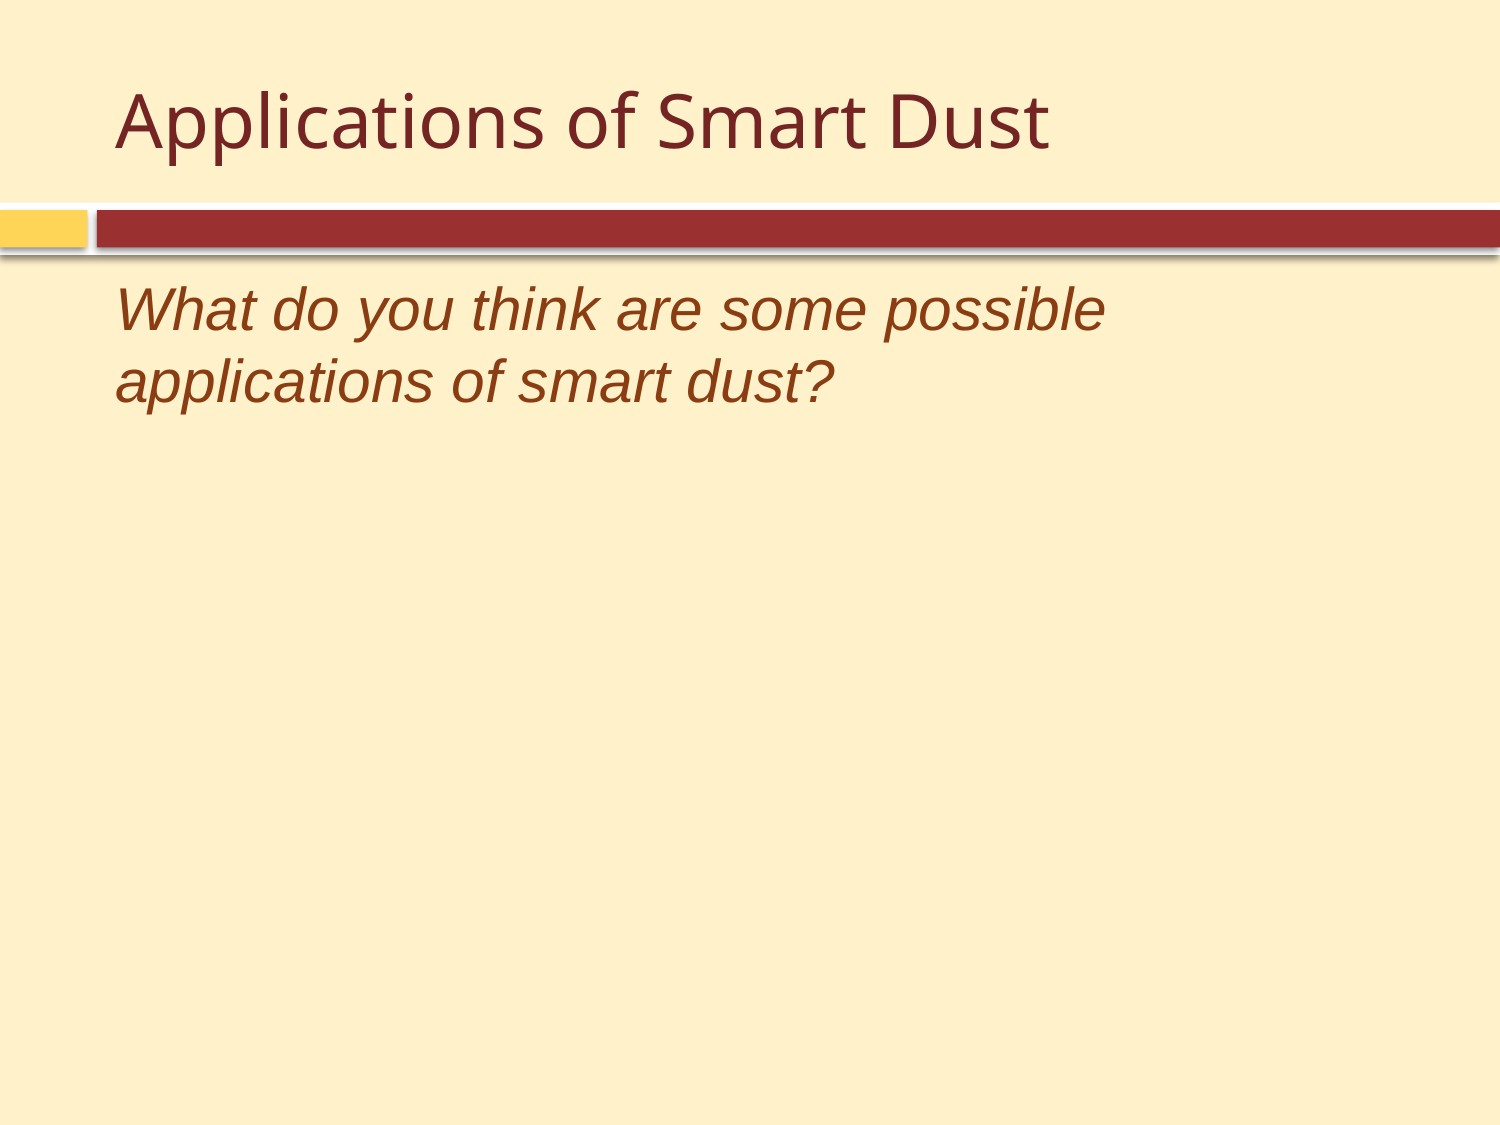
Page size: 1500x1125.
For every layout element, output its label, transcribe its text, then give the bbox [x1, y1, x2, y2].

list What do you think are some possible applications of smart dust? [100, 262, 1438, 1000]
title Applications of Smart Dust [100, 37, 1438, 200]
